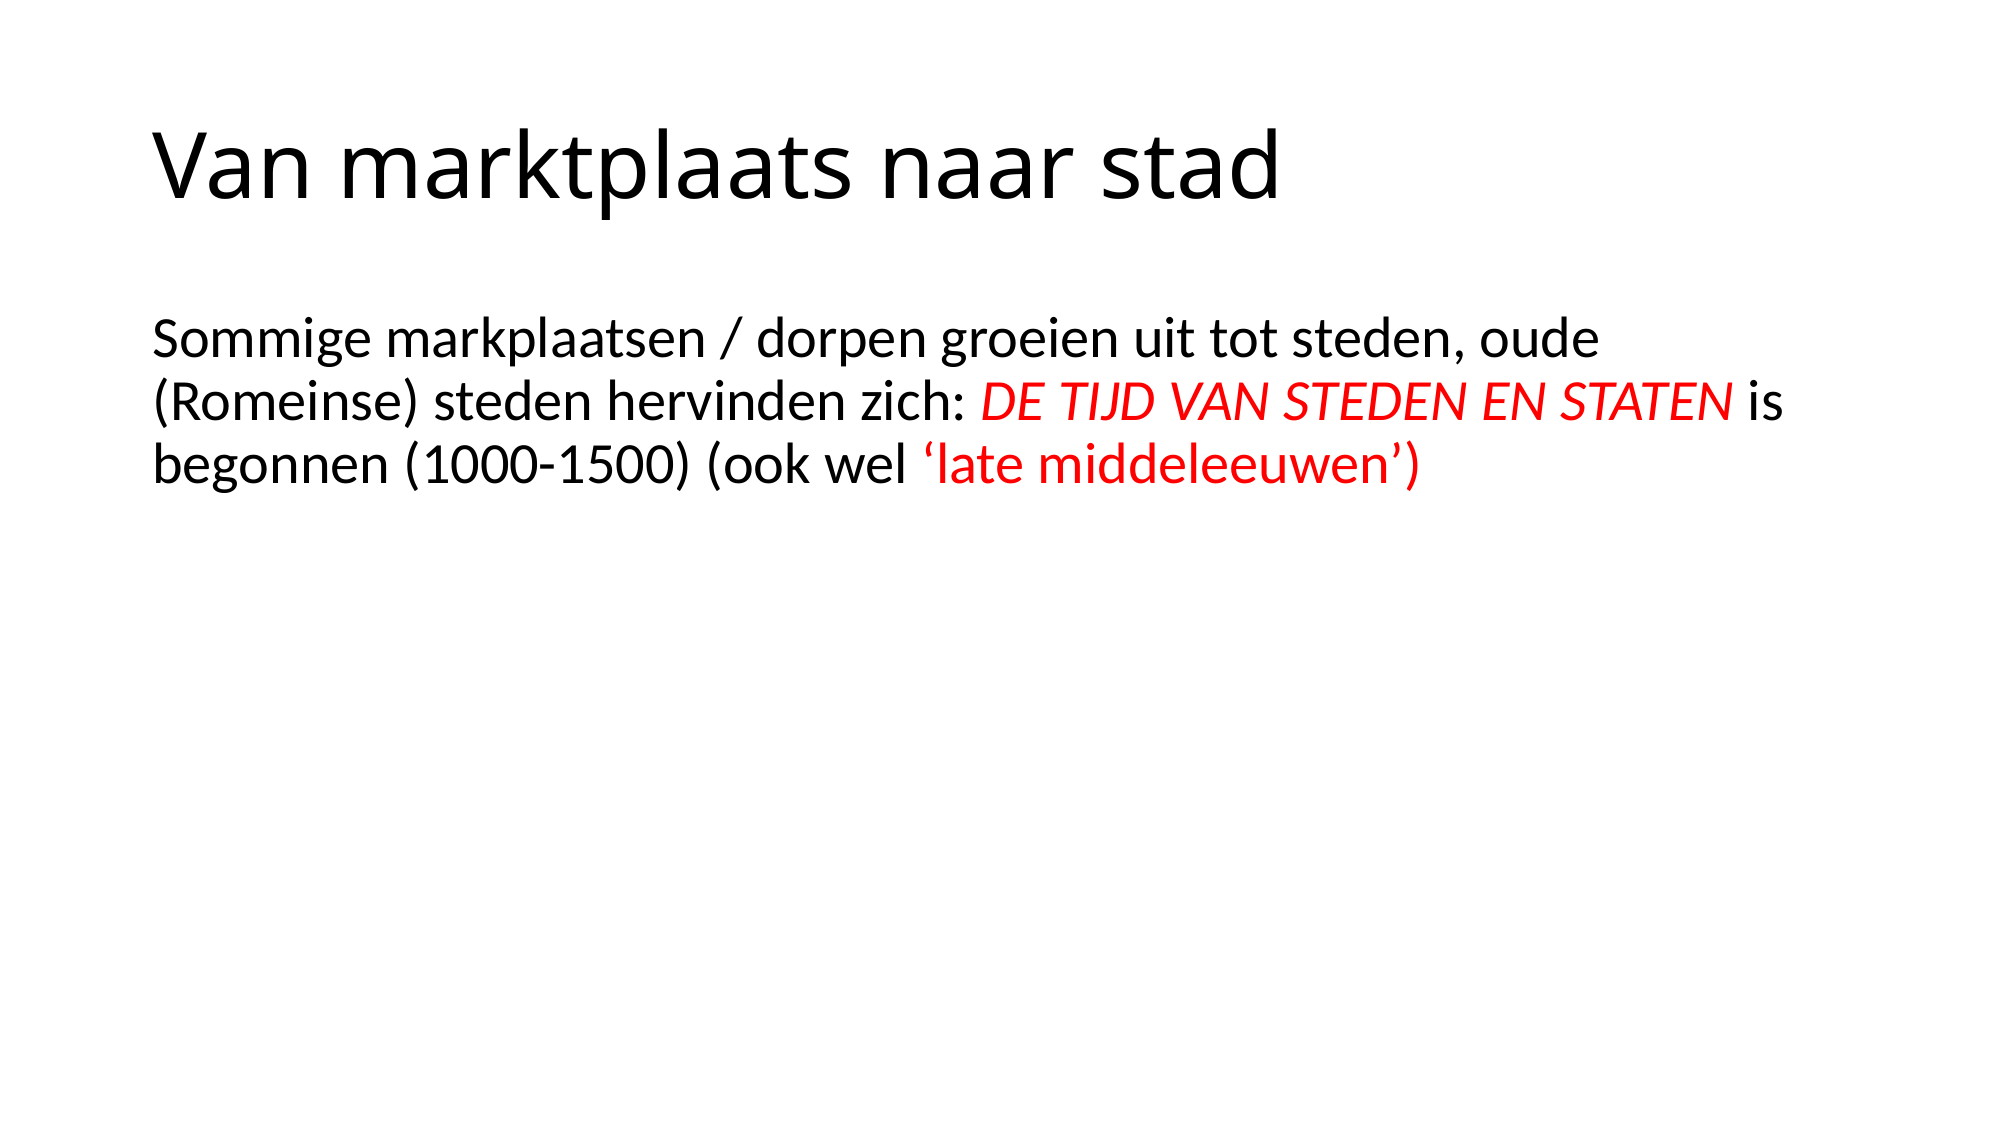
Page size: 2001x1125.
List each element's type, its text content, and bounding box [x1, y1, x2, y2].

list Sommige markplaatsen / dorpen groeien uit tot steden, oude (Romeinse) steden hervinden zich: DE TIJD VAN STEDEN EN STATEN is begonnen (1000-1500) (ook wel ‘late middeleeuwen’) [137, 299, 1863, 1014]
title Van marktplaats naar stad [137, 59, 1863, 278]
